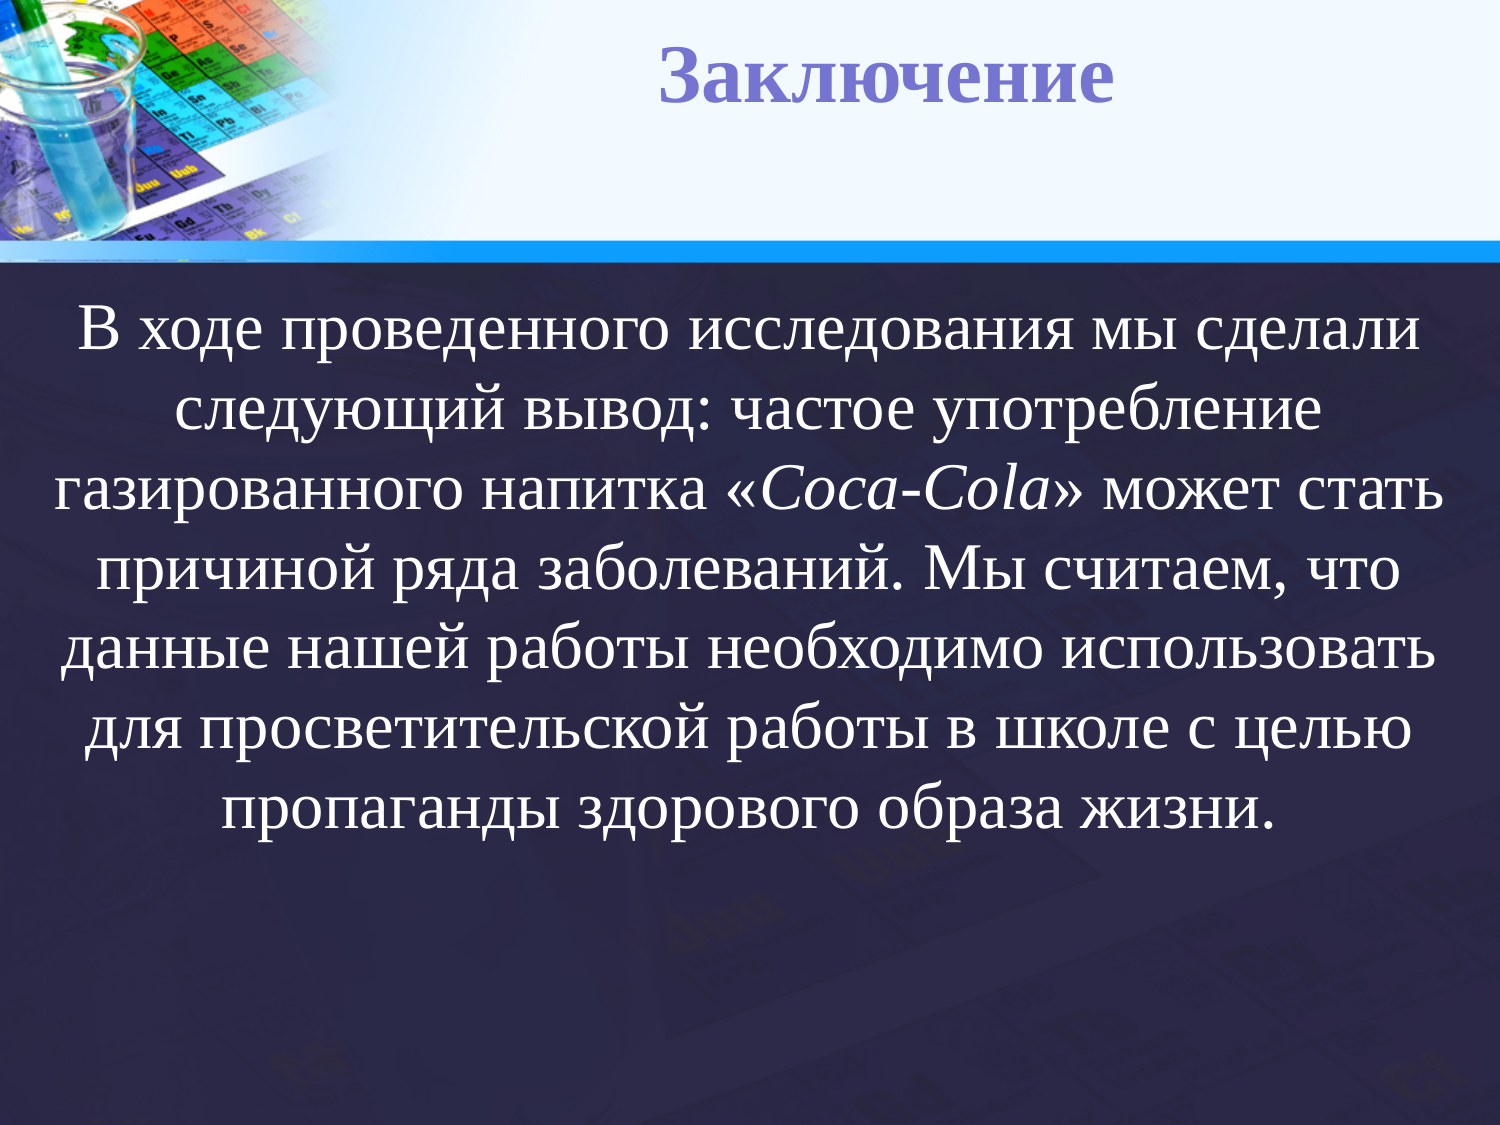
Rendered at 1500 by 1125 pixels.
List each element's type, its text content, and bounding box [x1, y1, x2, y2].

list В ходе проведенного исследования мы сделали следующий вывод: частое употребление газированного напитка «Coca-Cola» может стать причиной ряда заболеваний. Мы считаем, что данные нашей работы необходимо использовать для просветительской работы в школе с целью пропаганды здорового образа жизни. [37, 274, 1463, 1013]
title Заключение [317, 24, 1456, 213]
picture [0, 0, 1500, 1125]
